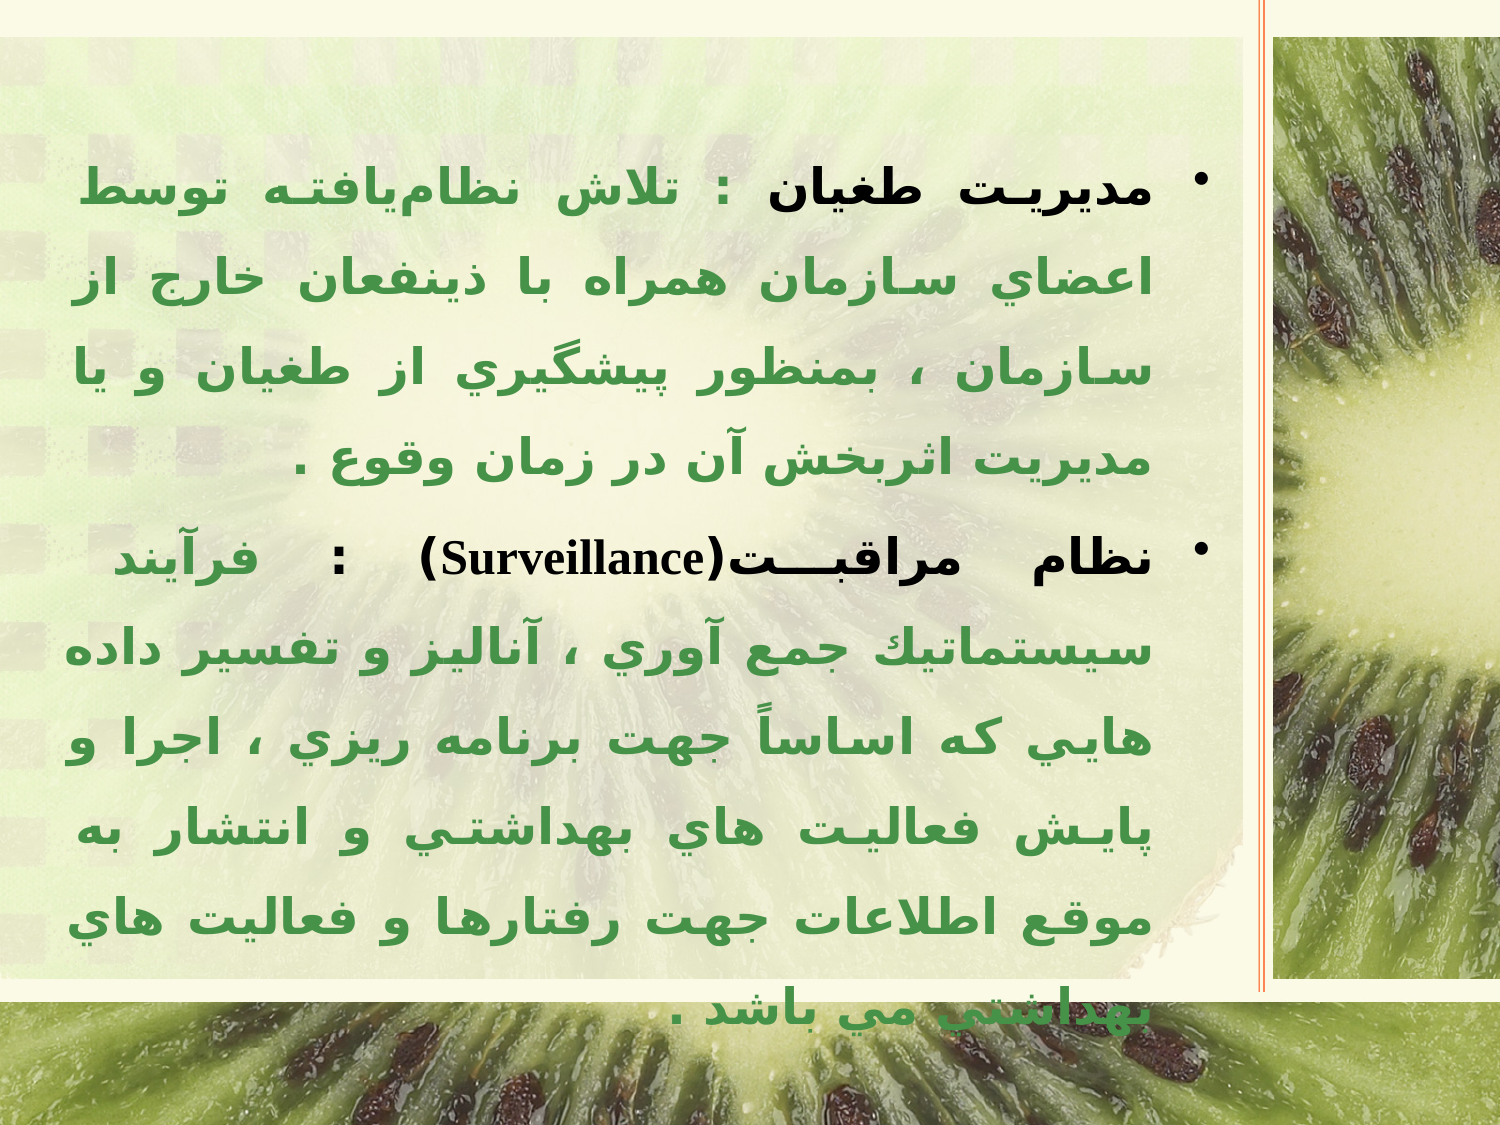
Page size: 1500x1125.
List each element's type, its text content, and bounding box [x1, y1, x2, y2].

picture [0, 0, 1500, 1125]
list مديريت طغیان : تلاش نظام‌يافته توسط اعضاي سازمان همراه با ذينفعان خارج از سازمان ، بمنظور پيشگيري از طغیان و یا مدیریت اثربخش آن در زمان وقوع . نظام مراقبت(Surveillance) : فرآيند سيستماتيك جمع آوري ، آناليز و تفسير داده هايي كه اساساً جهت برنامه ريزي ،‌ اجرا و پايش فعاليت هاي بهداشتي و انتشار به موقع اطلاعات جهت رفتارها و فعاليت هاي بهداشتي مي باشد . [46, 116, 1227, 953]
